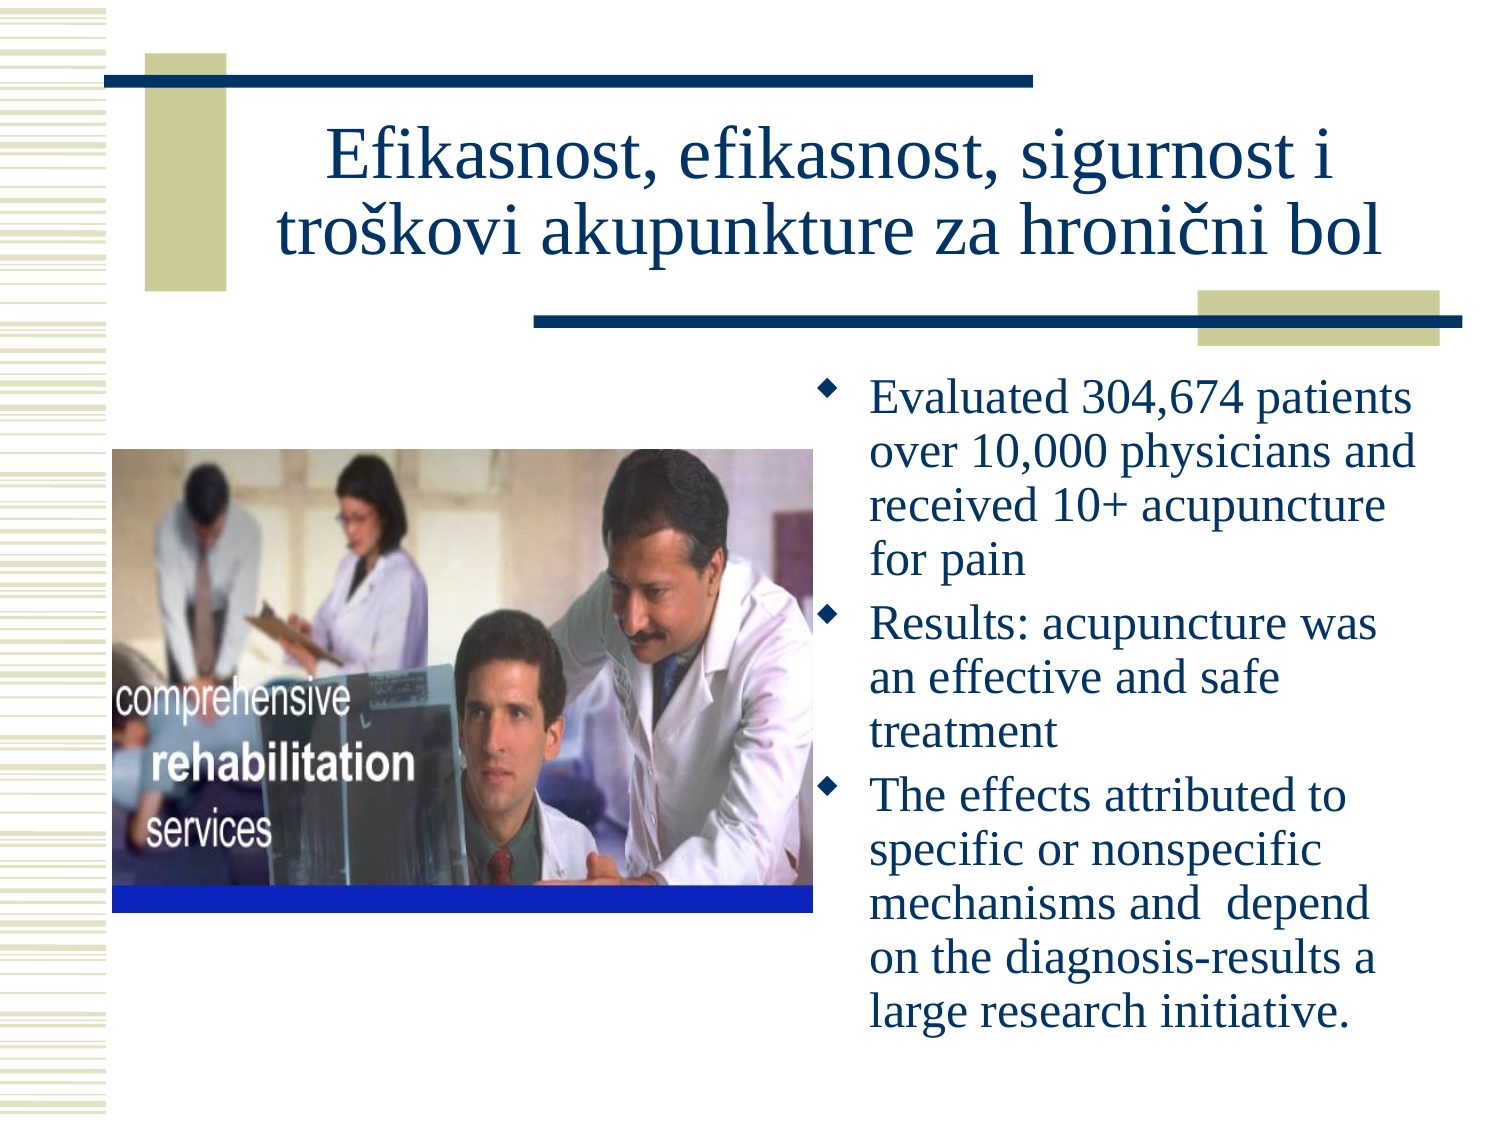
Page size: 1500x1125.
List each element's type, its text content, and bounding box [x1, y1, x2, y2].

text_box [112, 449, 813, 913]
title Efikasnost, efikasnost, sigurnost i troškovi akupunkture za hronični bol [224, 99, 1436, 288]
list Evaluated 304,674 patients over 10,000 physicians and received 10+ acupuncture for pain Results: acupuncture was an effective and safe treatment The effects attributed to specific or nonspecific mechanisms and depend on the diagnosis-results a large research initiative. [797, 363, 1439, 1001]
